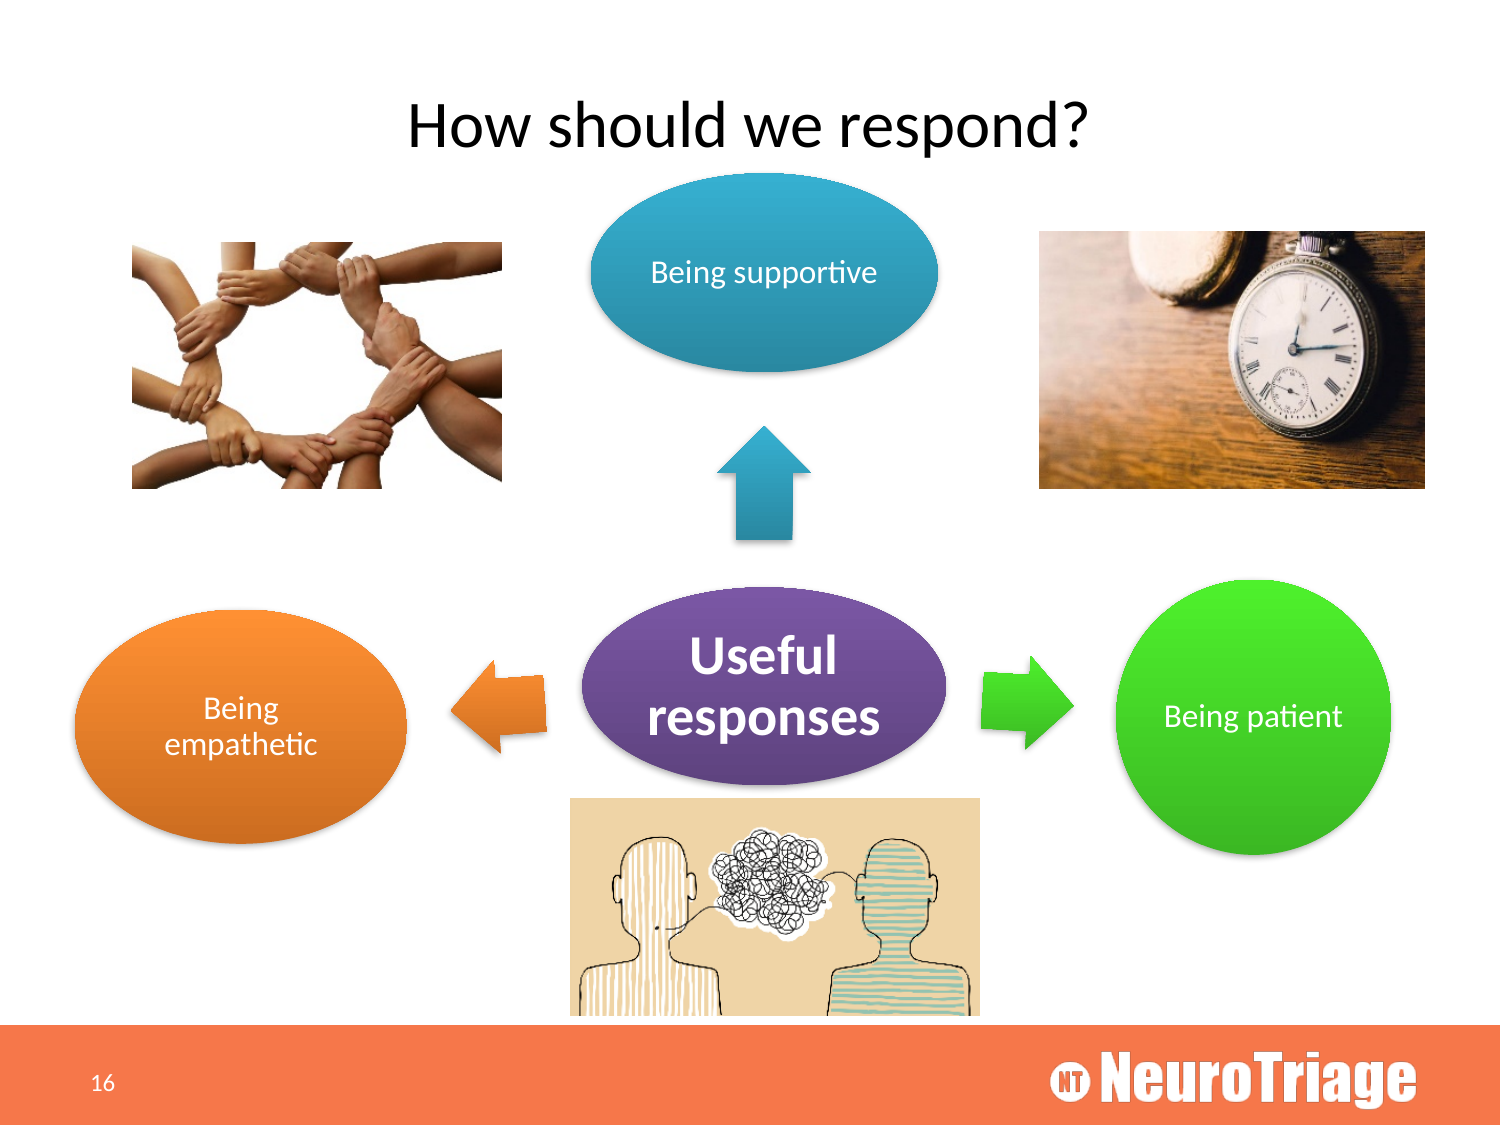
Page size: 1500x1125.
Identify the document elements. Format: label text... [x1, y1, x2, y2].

slide_number 16 [75, 1051, 425, 1112]
picture [1039, 231, 1426, 489]
picture [570, 798, 980, 1016]
title How should we respond? [75, 45, 1425, 159]
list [51, 160, 1448, 1016]
picture [131, 241, 503, 489]
picture [1037, 1030, 1425, 1125]
